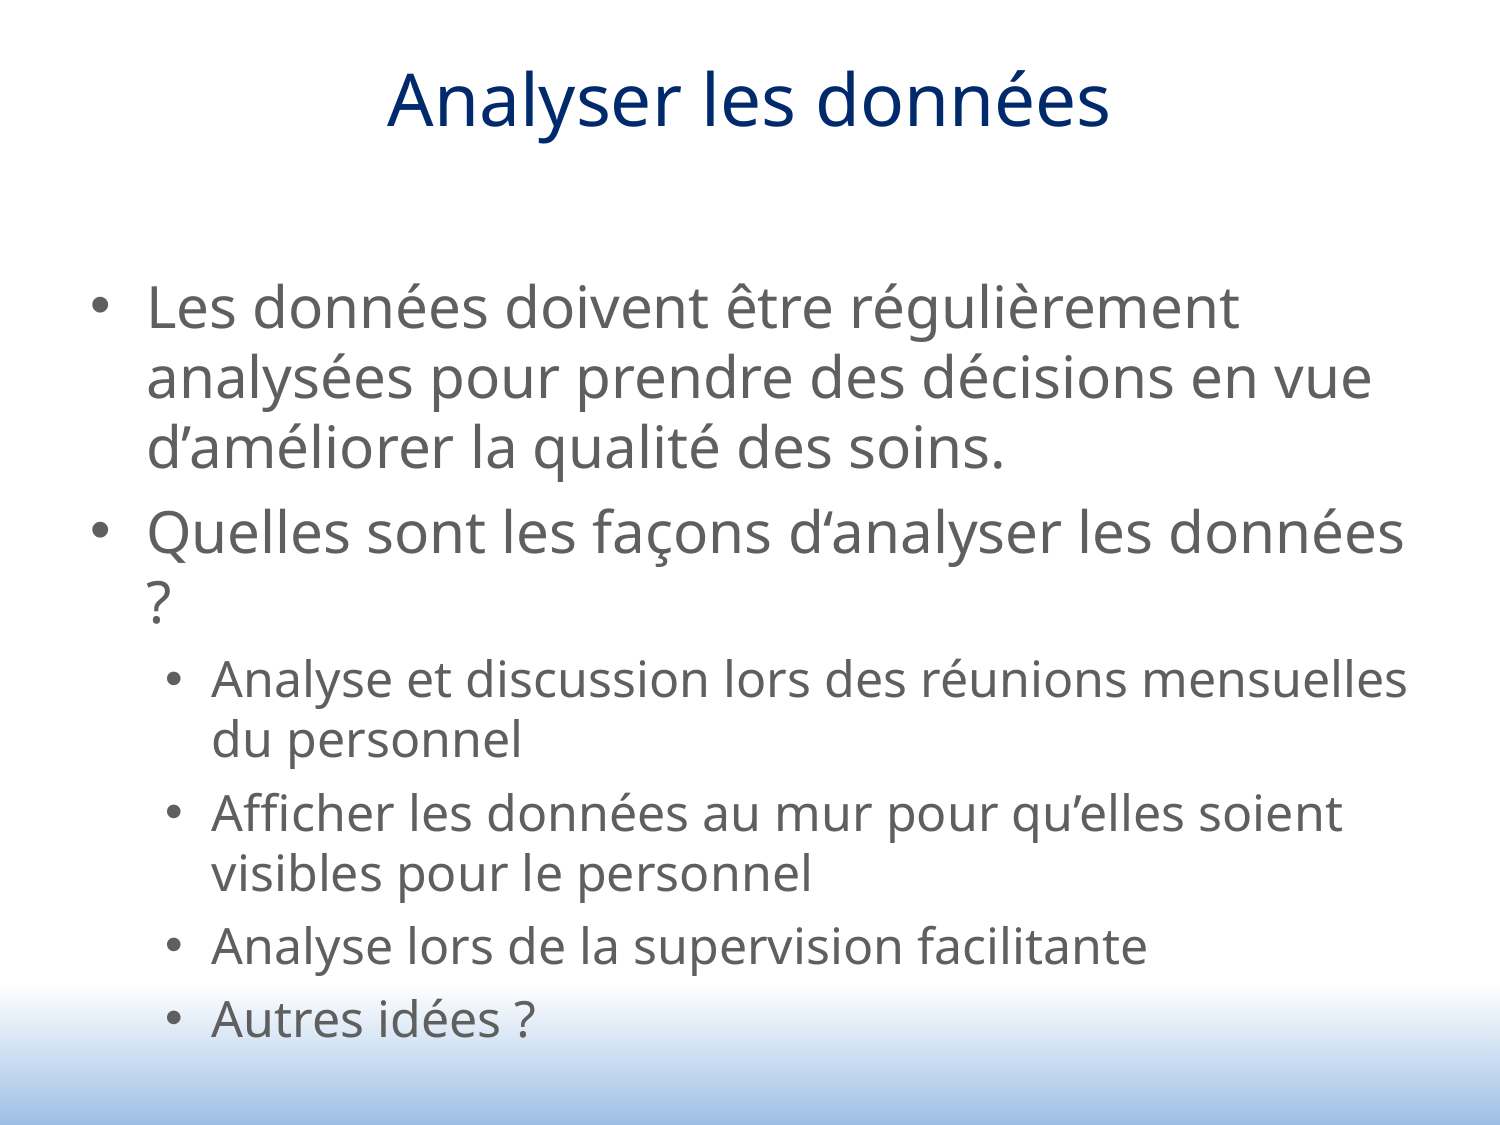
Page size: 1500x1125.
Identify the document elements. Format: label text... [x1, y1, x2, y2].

list Les données doivent être régulièrement analysées pour prendre des décisions en vue d’améliorer la qualité des soins. Quelles sont les façons d‘analyser les données ? Analyse et discussion lors des réunions mensuelles du personnel Afficher les données au mur pour qu’elles soient visibles pour le personnel Analyse lors de la supervision facilitante Autres idées ? [75, 262, 1425, 1005]
title Analyser les données [75, 3, 1425, 192]
